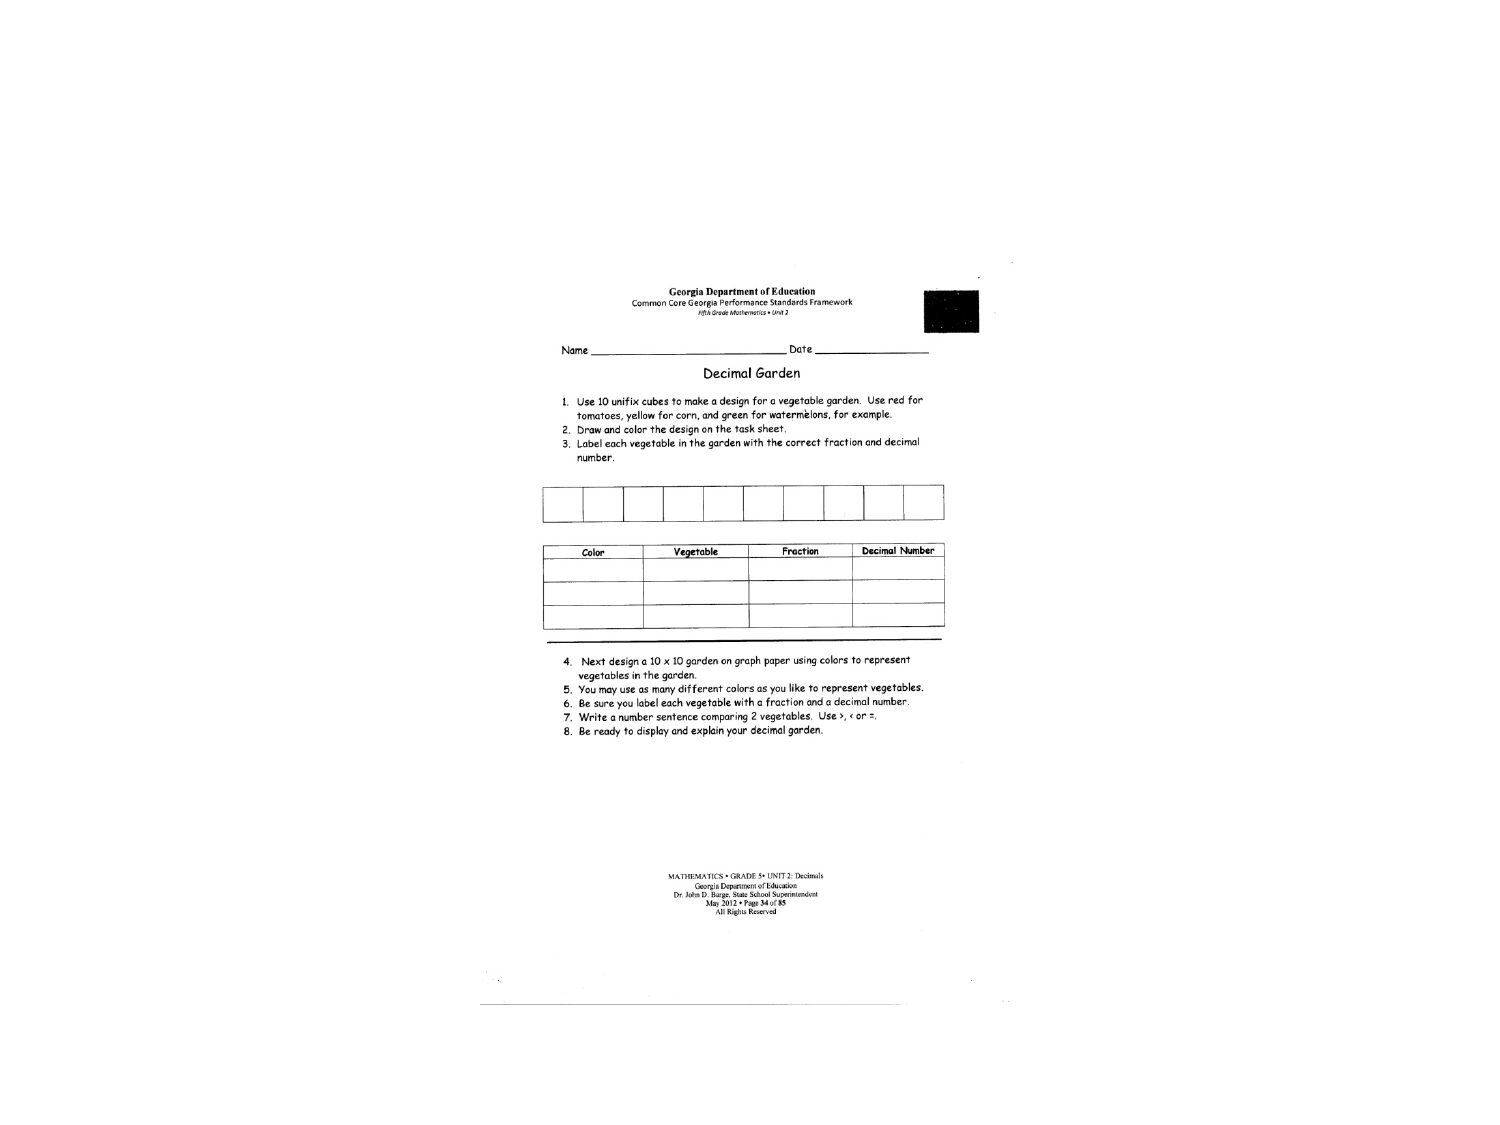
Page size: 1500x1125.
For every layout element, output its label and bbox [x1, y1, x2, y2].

list [479, 262, 1020, 1006]
